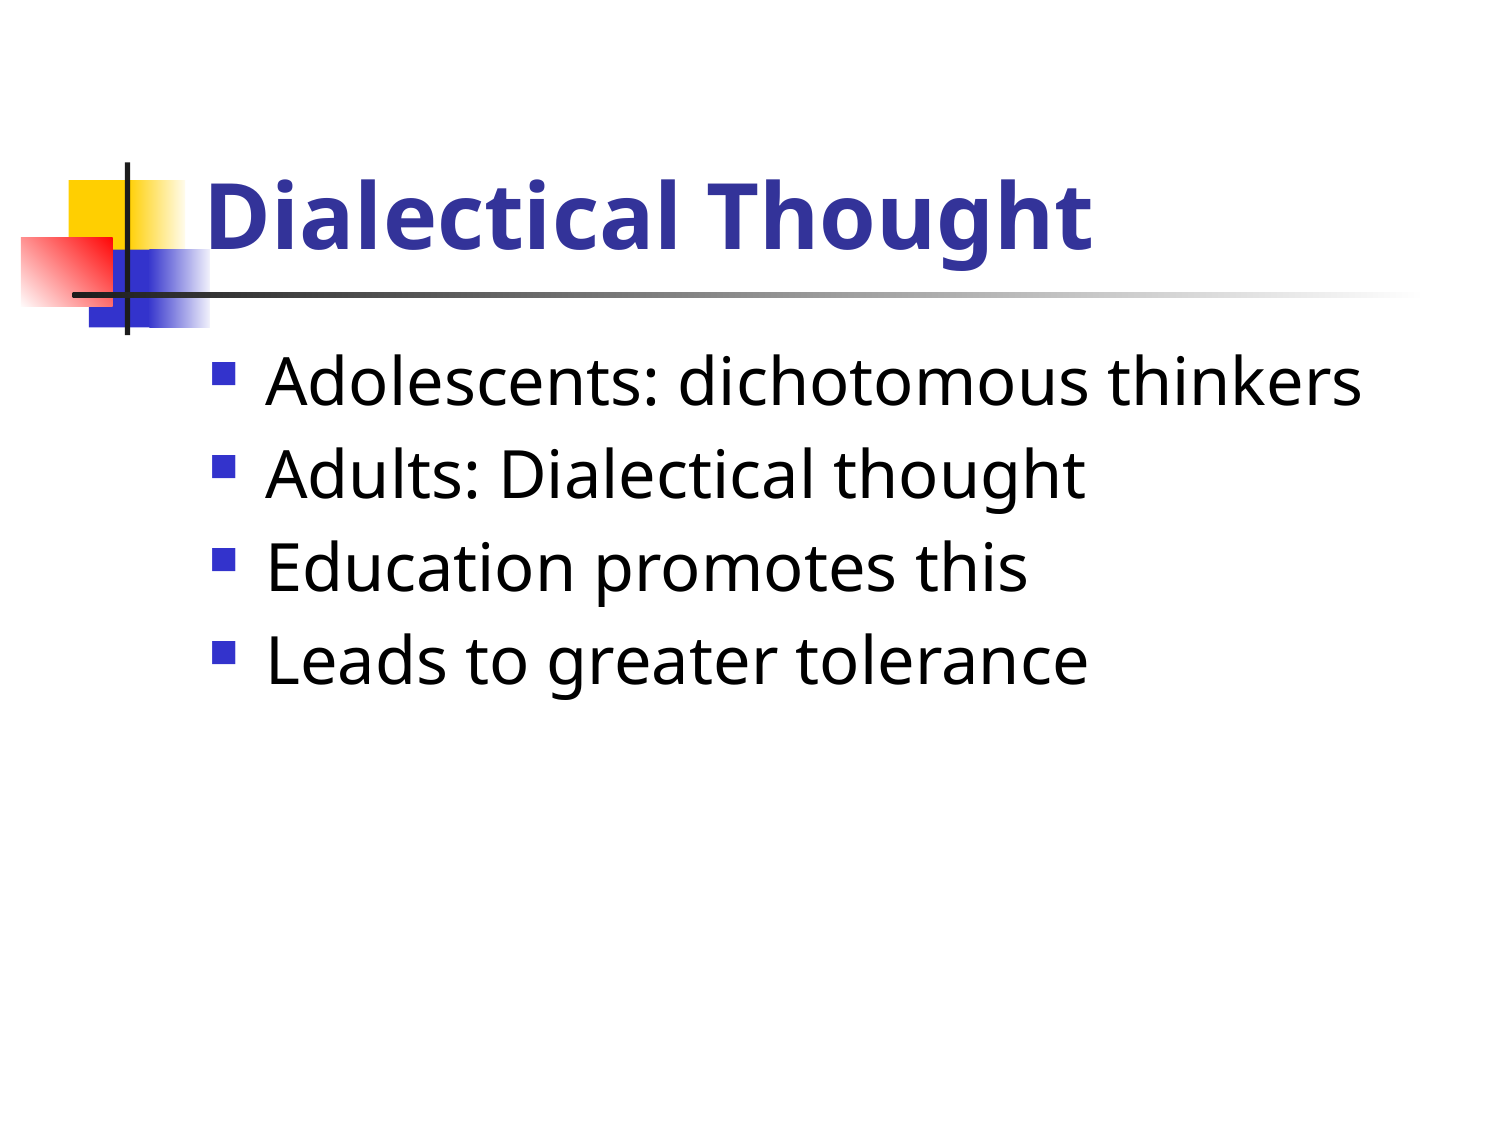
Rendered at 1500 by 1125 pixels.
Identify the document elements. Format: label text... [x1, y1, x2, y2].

title Dialectical Thought [188, 35, 1468, 275]
list Adolescents: dichotomous thinkers Adults: Dialectical thought Education promotes this Leads to greater tolerance [193, 331, 1469, 1006]
